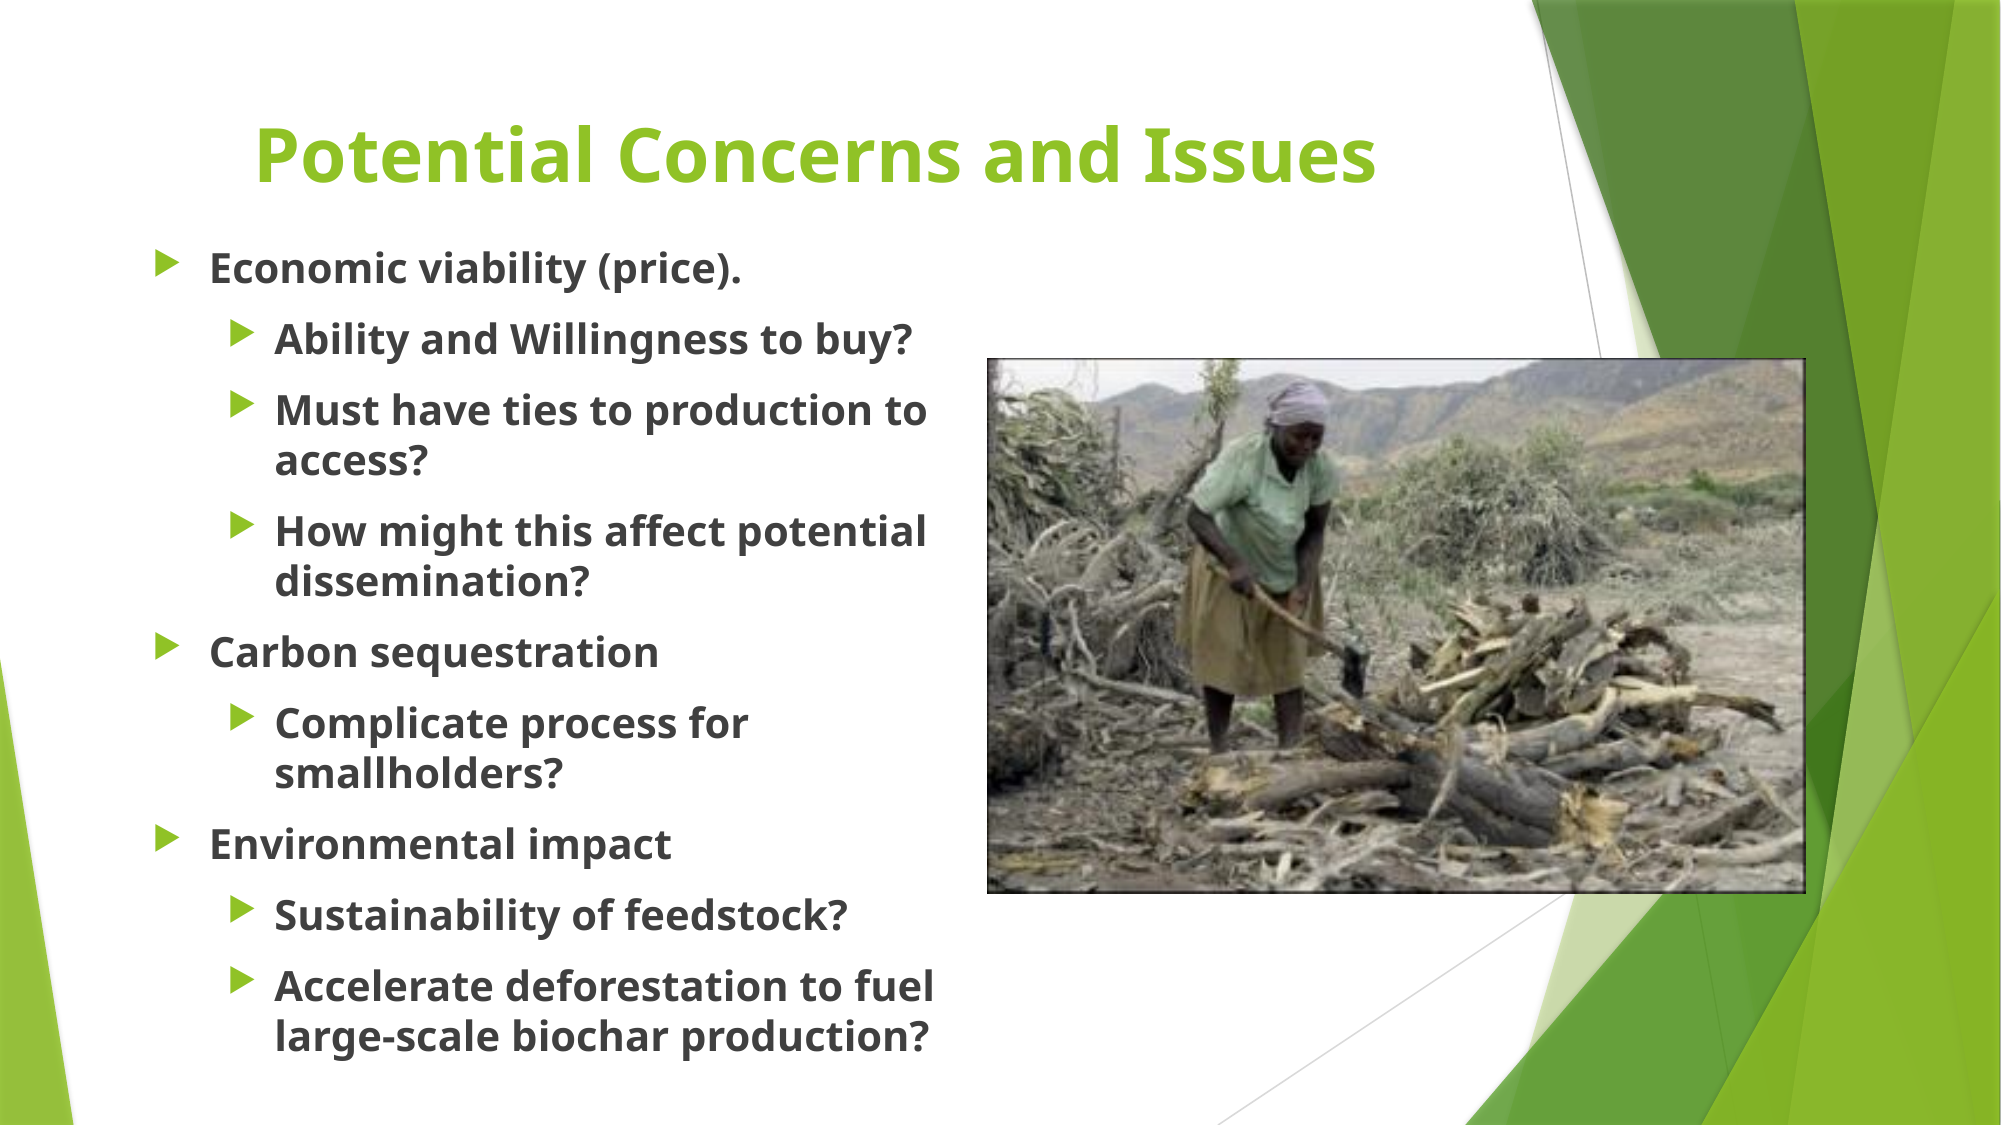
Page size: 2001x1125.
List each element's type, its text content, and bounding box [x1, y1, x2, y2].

title Potential Concerns and Issues [111, 99, 1522, 317]
list Economic viability (price). Ability and Willingness to buy? Must have ties to production to access? How might this affect potential dissemination? Carbon sequestration Complicate process for smallholders? Environmental impact Sustainability of feedstock? Accelerate deforestation to fuel large-scale biochar production? [137, 234, 988, 1095]
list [986, 357, 1806, 894]
